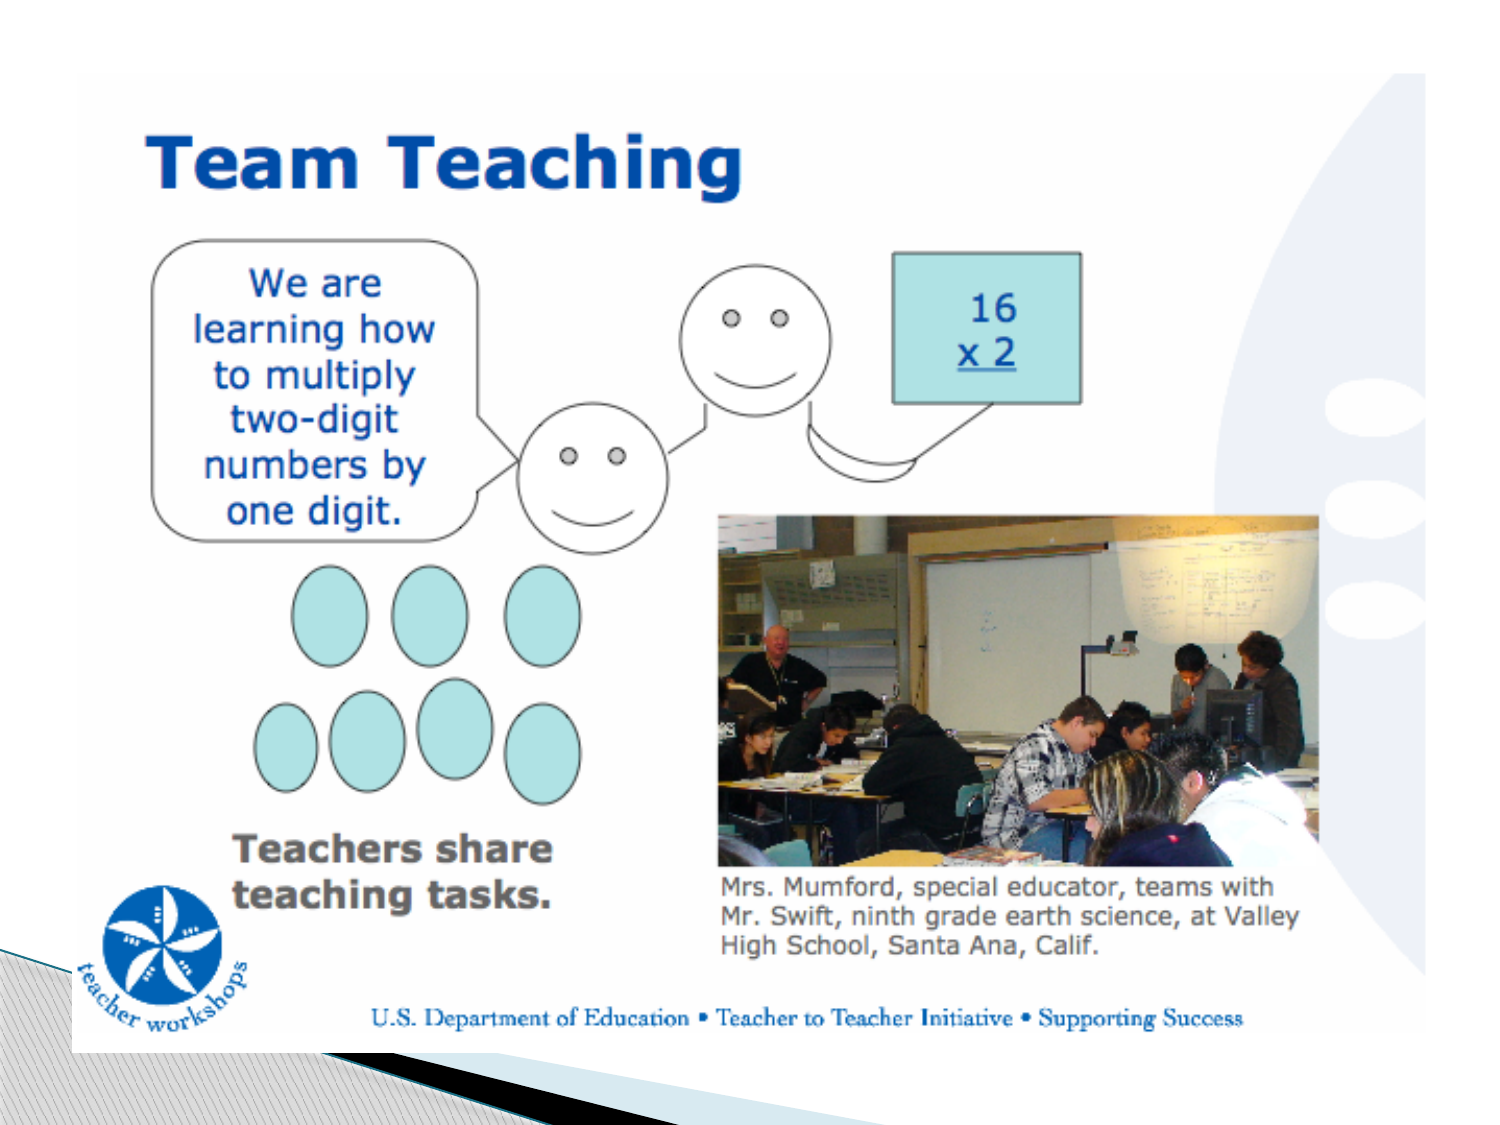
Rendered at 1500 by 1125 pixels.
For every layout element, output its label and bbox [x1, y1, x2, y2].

picture [72, 72, 1428, 1053]
